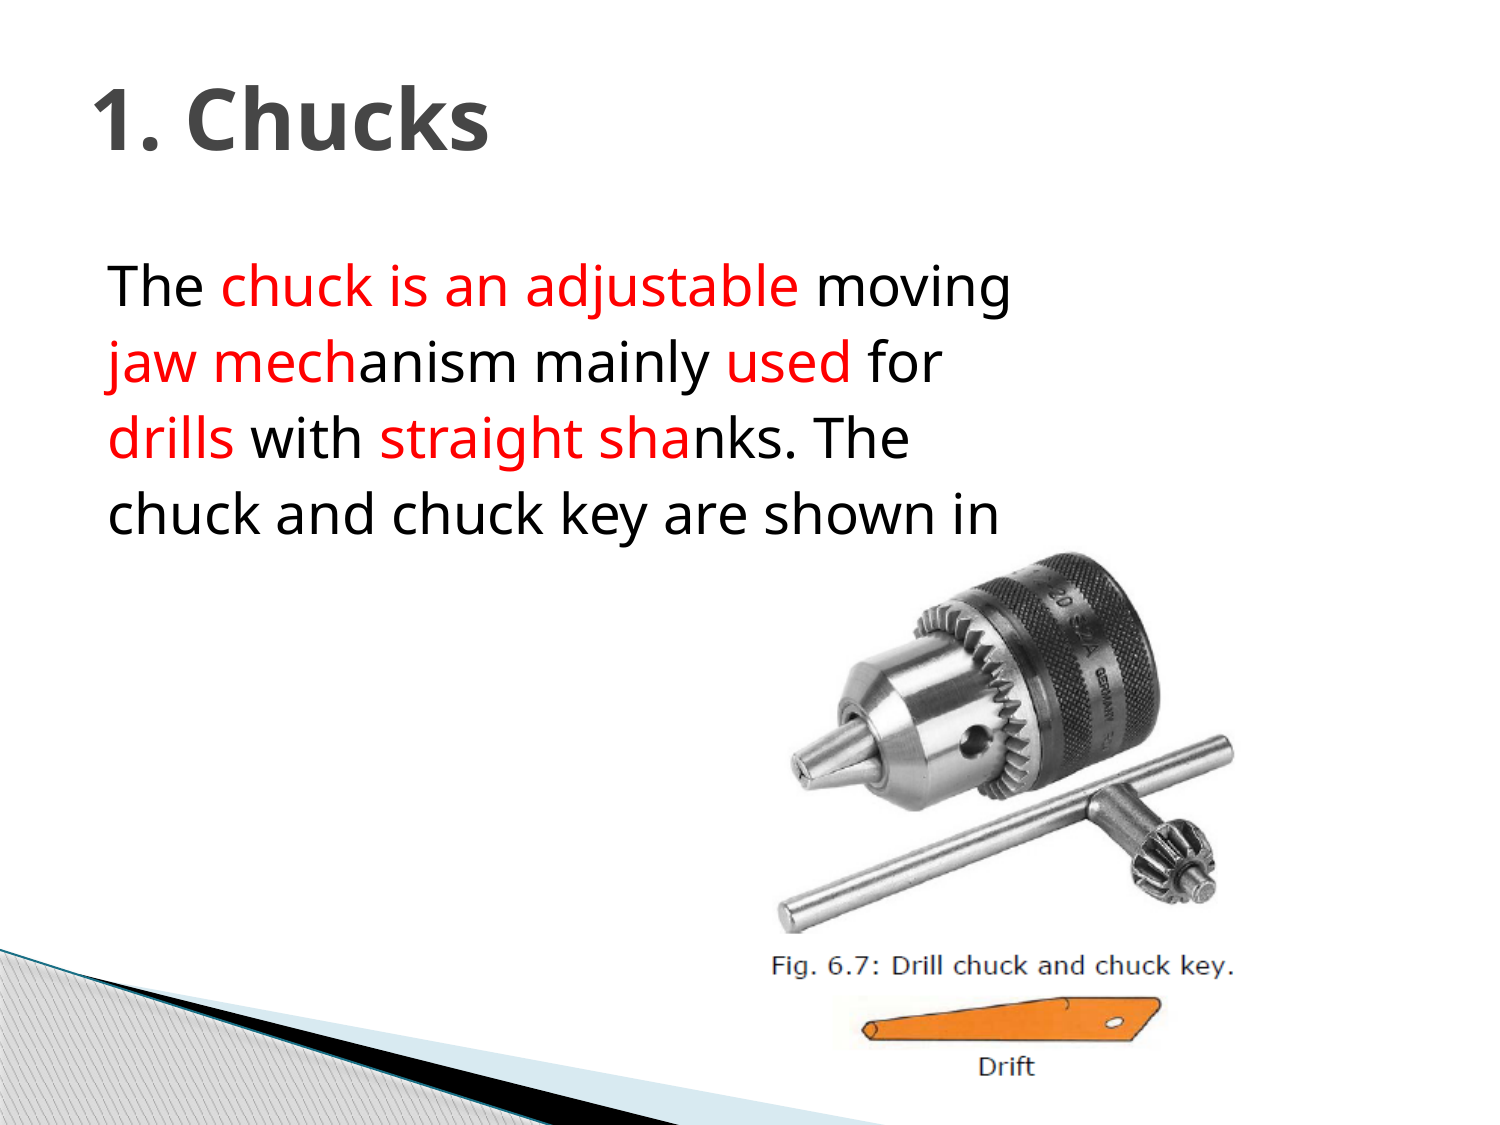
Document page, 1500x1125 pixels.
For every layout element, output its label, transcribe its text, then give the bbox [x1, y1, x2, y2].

list The chuck is an adjustable moving jaw mechanism mainly used for drills with straight shanks. The chuck and chuck key are shown in [75, 243, 1438, 1125]
title 1. Chucks [75, 45, 1425, 188]
picture [762, 537, 1326, 1101]
